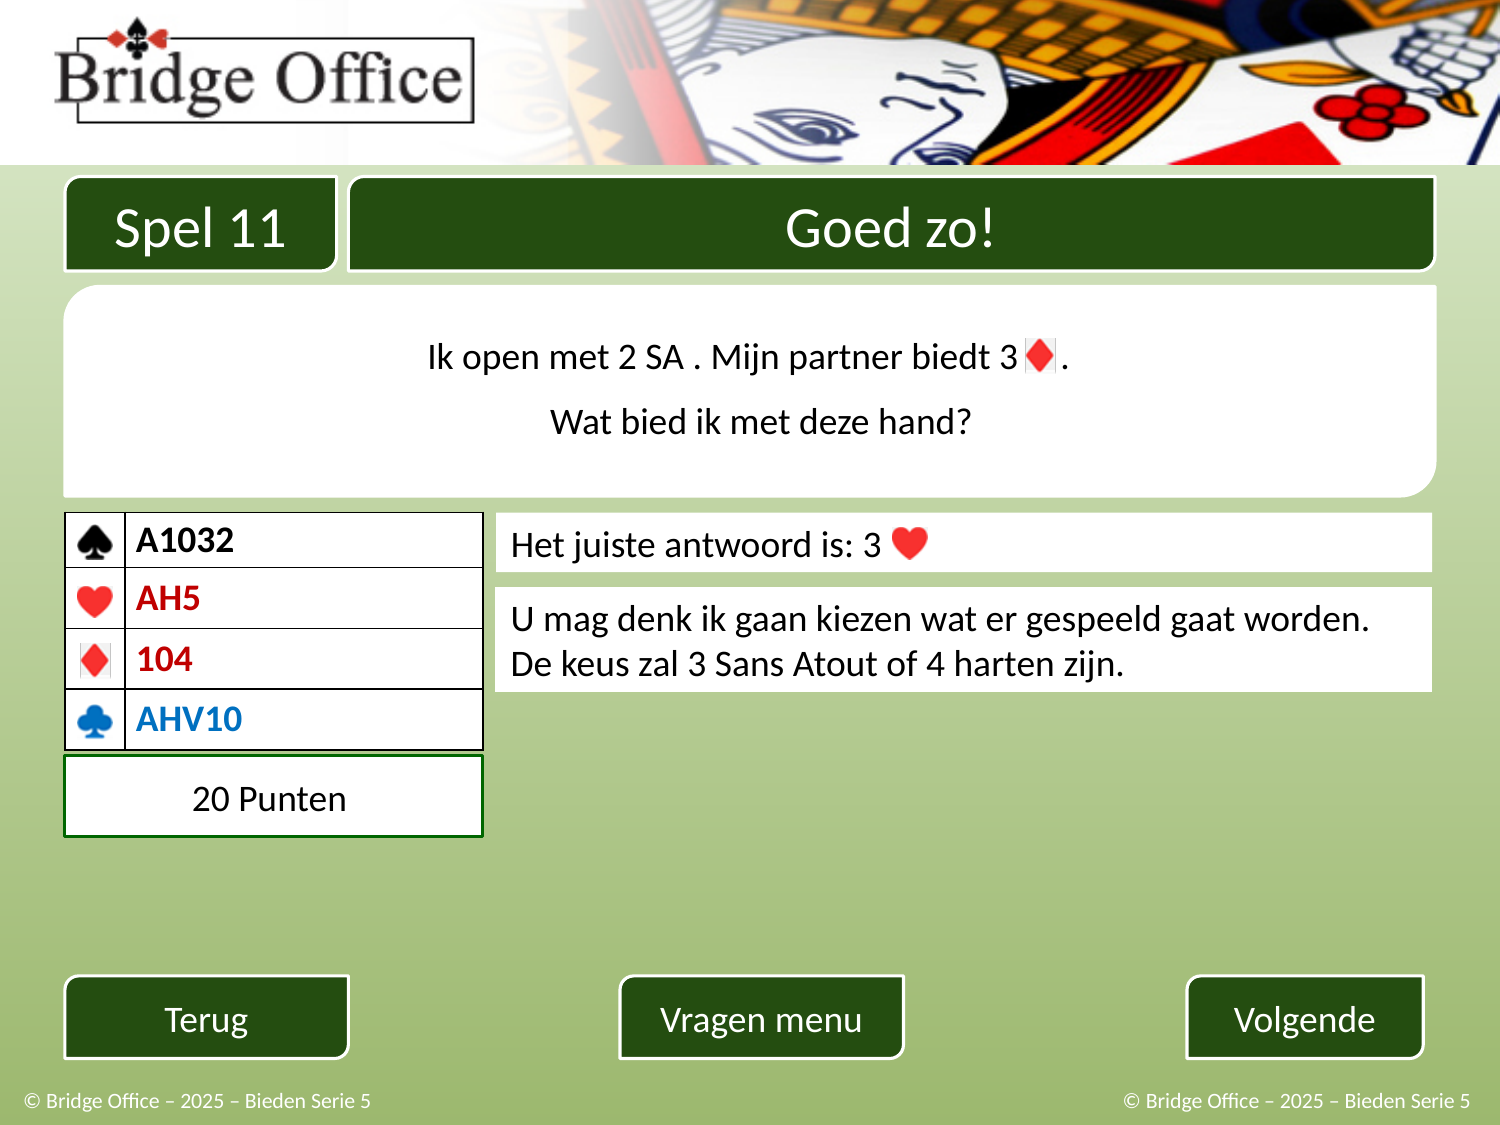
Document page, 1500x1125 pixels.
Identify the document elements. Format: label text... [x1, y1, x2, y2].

text_box 20 Punten [63, 754, 484, 838]
text_box Terug [63, 974, 350, 1061]
table_cell [66, 690, 124, 749]
table_header A1032 [126, 513, 482, 567]
text_box Goed zo! [346, 179, 1437, 273]
picture [77, 524, 114, 561]
table_cell [66, 568, 124, 628]
table_cell 104 [126, 629, 482, 688]
text_box Wat bied ik met deze hand? [528, 389, 995, 450]
picture [1022, 338, 1059, 374]
picture [77, 703, 114, 740]
text_box U mag denk ik gaan kiezen wat er gespeeld gaat worden. De keus zal 3 Sans Atout of 4 harten zijn. [495, 587, 1432, 692]
picture [77, 585, 114, 618]
text_box © Bridge Office – 2025 – Bieden Serie 5 [8, 1079, 393, 1121]
text_box © Bridge Office – 2025 – Bieden Serie 5 [1107, 1079, 1500, 1121]
text_box Vragen menu [618, 974, 906, 1061]
table_cell AHV10 [126, 690, 482, 749]
table_cell AH5 [126, 568, 482, 628]
picture [0, 0, 1500, 166]
table_cell [66, 629, 124, 688]
text_box Spel 11 [63, 179, 339, 273]
table_header [66, 513, 124, 567]
text_box Volgende [1185, 974, 1425, 1061]
picture [892, 527, 928, 560]
text_box [63, 284, 1437, 498]
text_box Ik open met 2 SA . Mijn partner biedt 3 . [394, 324, 1104, 385]
picture [77, 643, 114, 679]
text_box Het juiste antwoord is: 3 [496, 512, 1433, 573]
